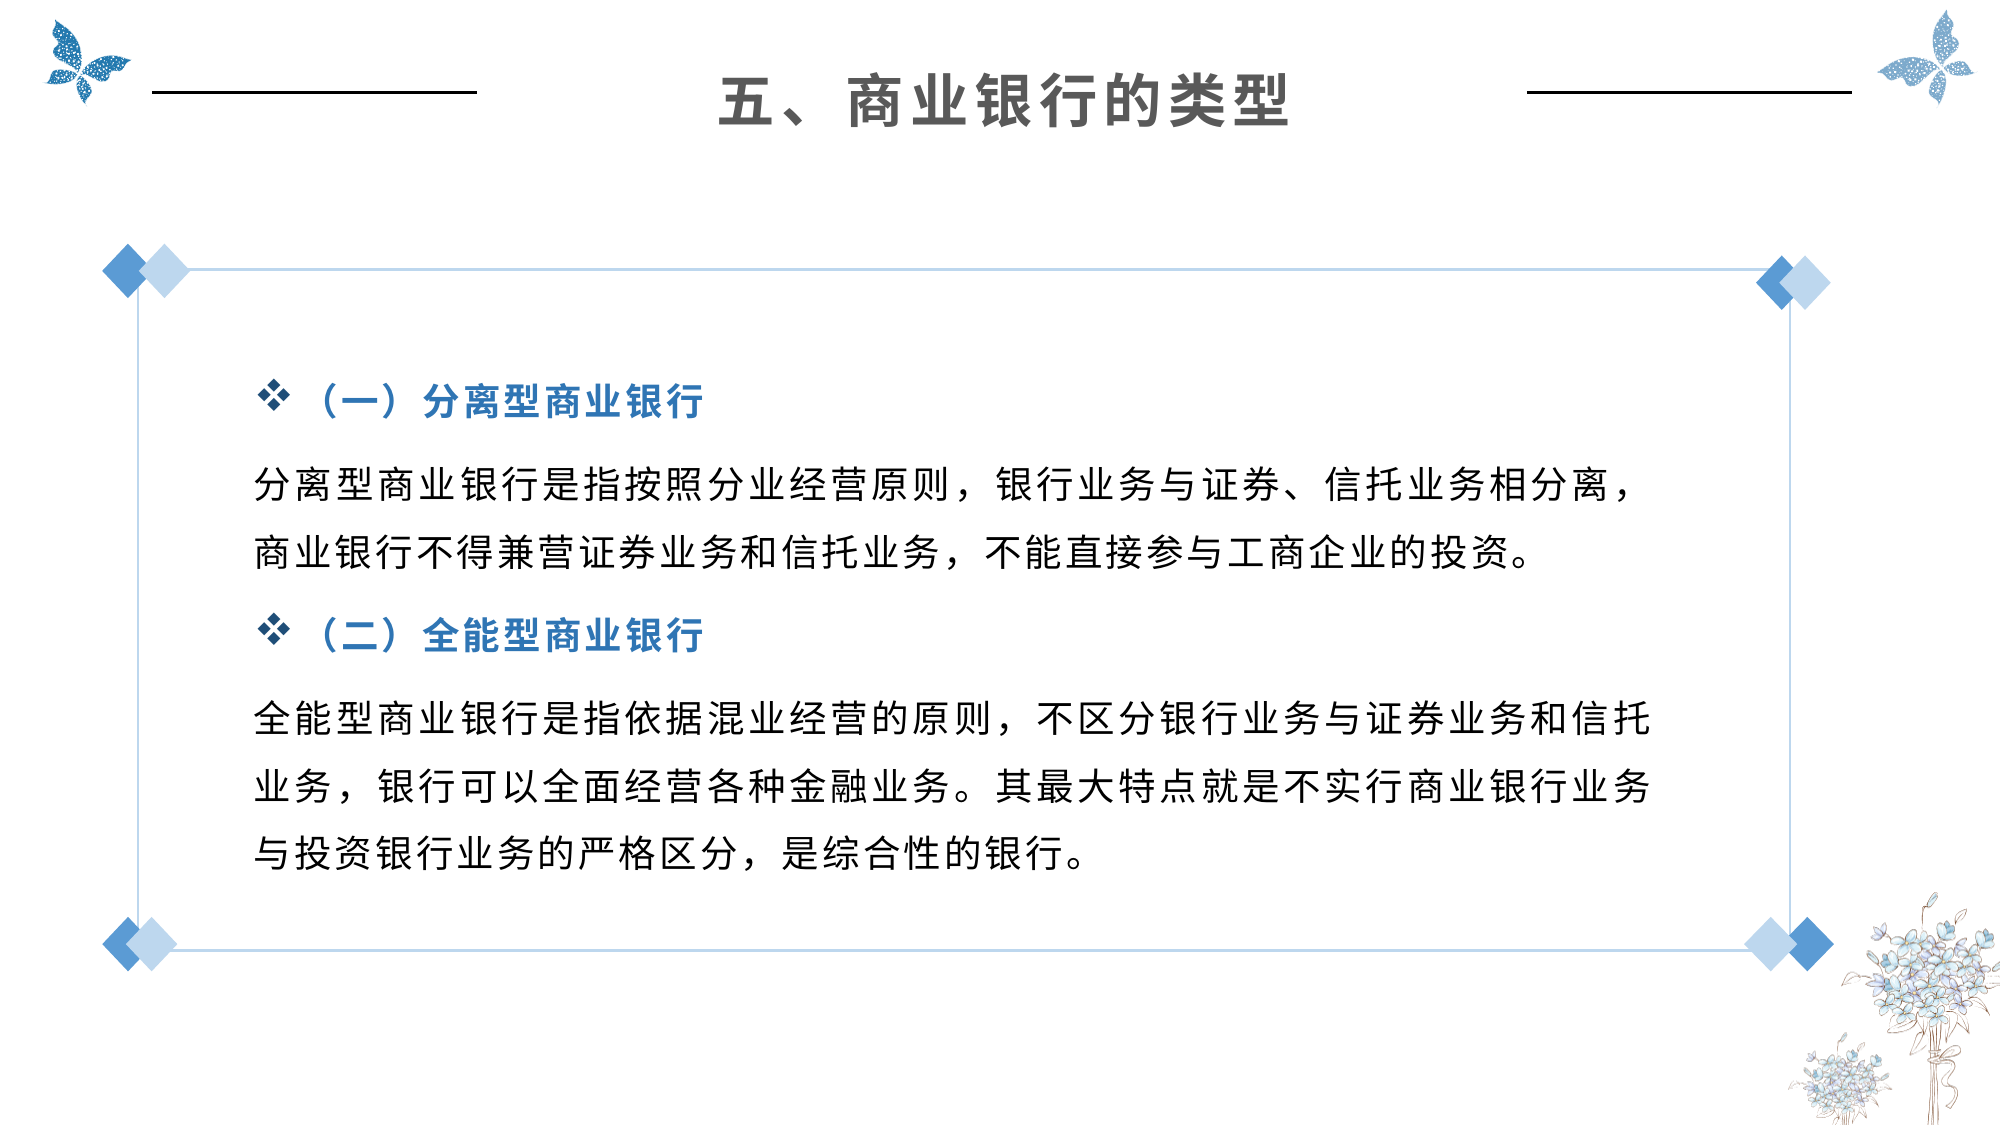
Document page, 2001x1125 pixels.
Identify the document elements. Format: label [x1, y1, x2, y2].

picture [1788, 892, 2000, 1125]
text_box [102, 243, 1834, 972]
text_box [151, 55, 1852, 142]
